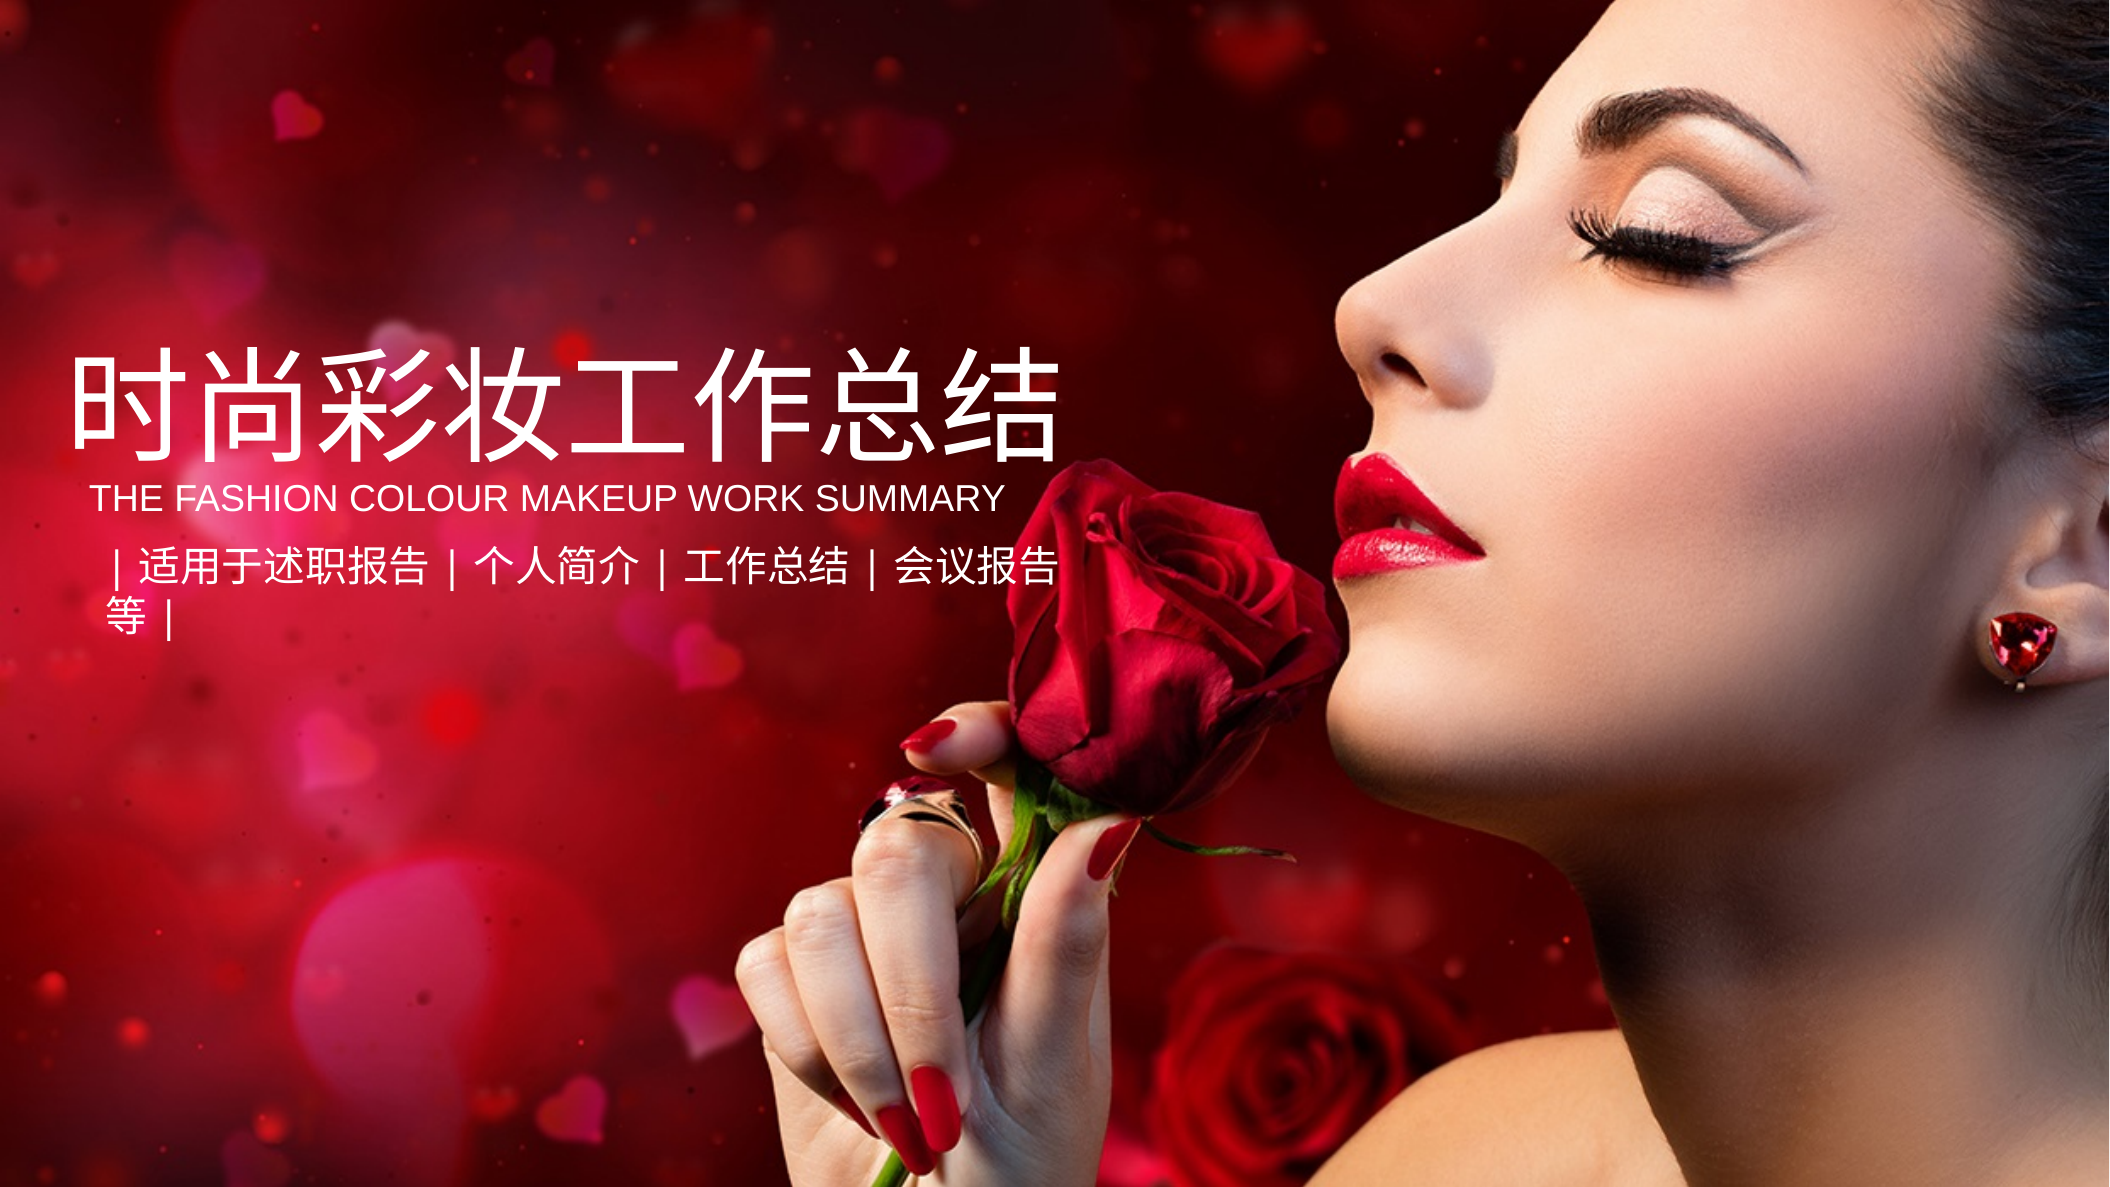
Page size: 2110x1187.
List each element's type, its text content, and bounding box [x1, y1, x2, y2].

text_box [0, 0, 2110, 1187]
text_box |适用于述职报告|个人简介|工作总结|会议报告等| [90, 532, 1090, 648]
text_box THE FASHION COLOUR MAKEUP WORK SUMMARY [74, 485, 1091, 527]
text_box 时尚彩妆工作总结 [50, 320, 1114, 485]
